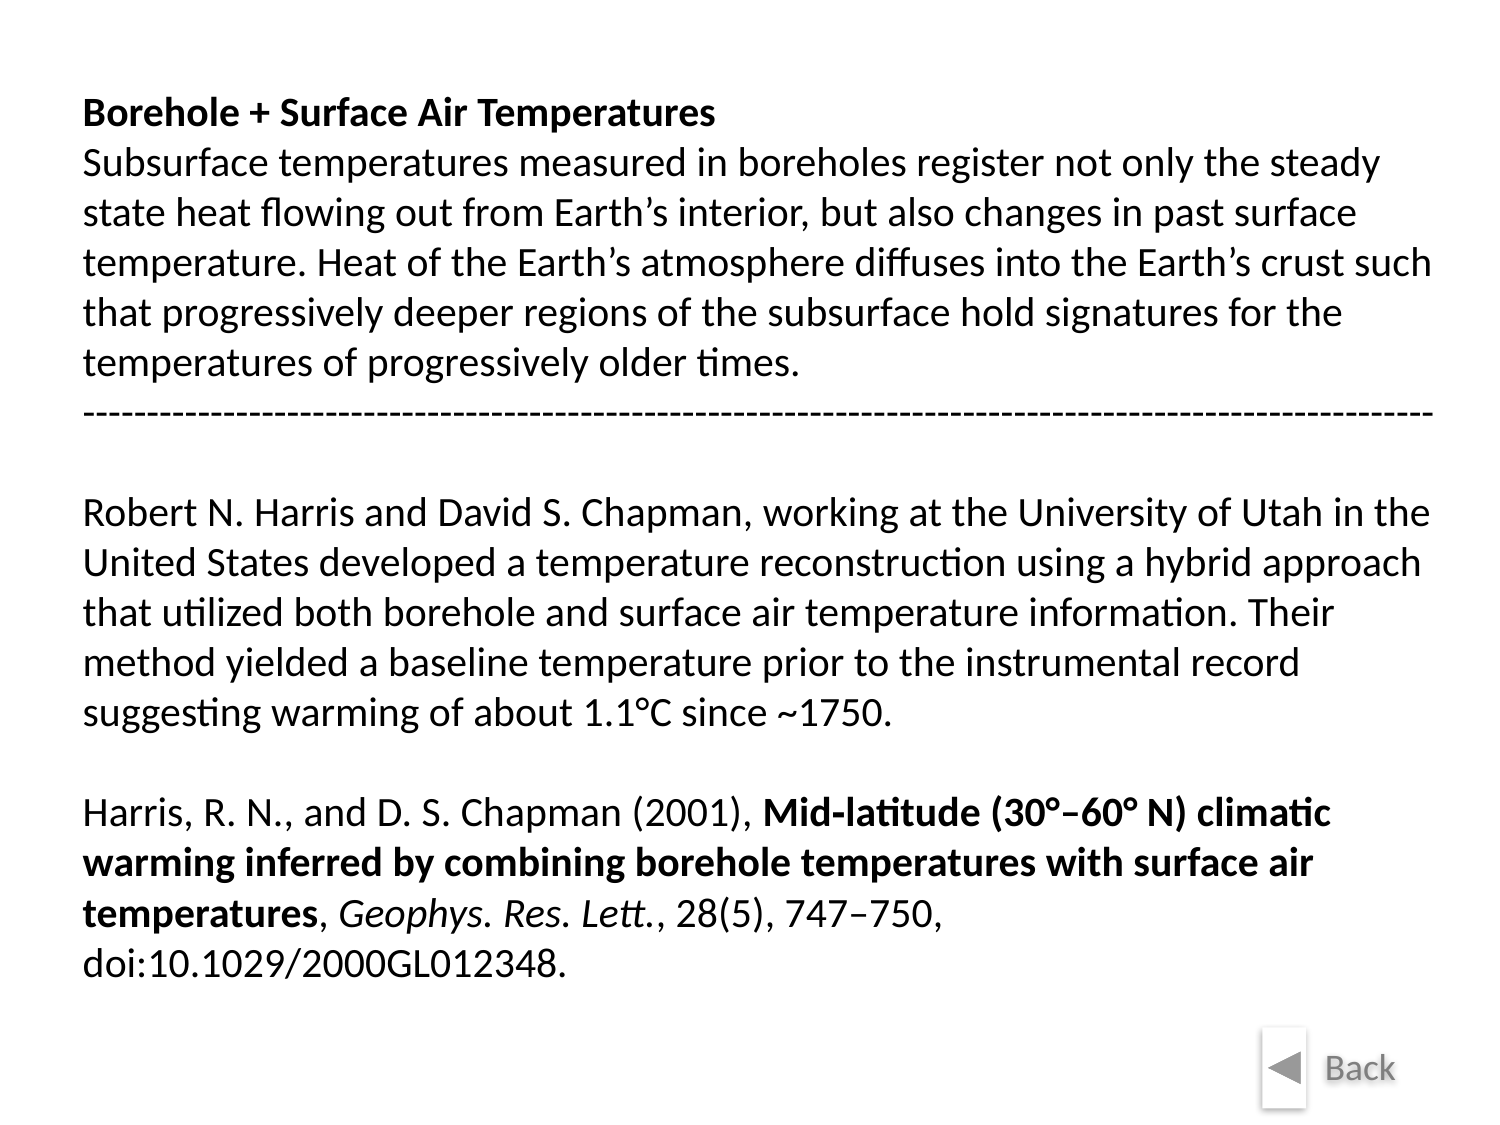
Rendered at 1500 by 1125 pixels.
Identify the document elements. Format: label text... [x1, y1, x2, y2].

text_box [1262, 1027, 1307, 1109]
text_box Borehole + Surface Air Temperatures Subsurface temperatures measured in boreholes register not only the steady state heat flowing out from Earth’s interior, but also changes in past surface temperature. Heat of the Earth’s atmosphere diffuses into the Earth’s crust such that progressively deeper regions of the subsurface hold signatures for the temperatures of progressively older times. ---------------------------------------------------------------------------------------------------------- Robert N. Harris and David S. Chapman, working at the University of Utah in the United States developed a temperature reconstruction using a hybrid approach that utilized both borehole and surface air temperature information. Their method yielded a baseline temperature prior to the instrumental record suggesting warming of about 1.1°C since ~1750. Harris, R. N., and D. S. Chapman (2001), Mid‐latitude (30°–60° N) climatic warming inferred by combining borehole temperatures with surface air temperatures, Geophys. Res. Lett., 28(5), 747–750, doi:10.1029/2000GL012348. [67, 77, 1453, 1043]
text_box Back [1220, 1006, 1500, 1125]
